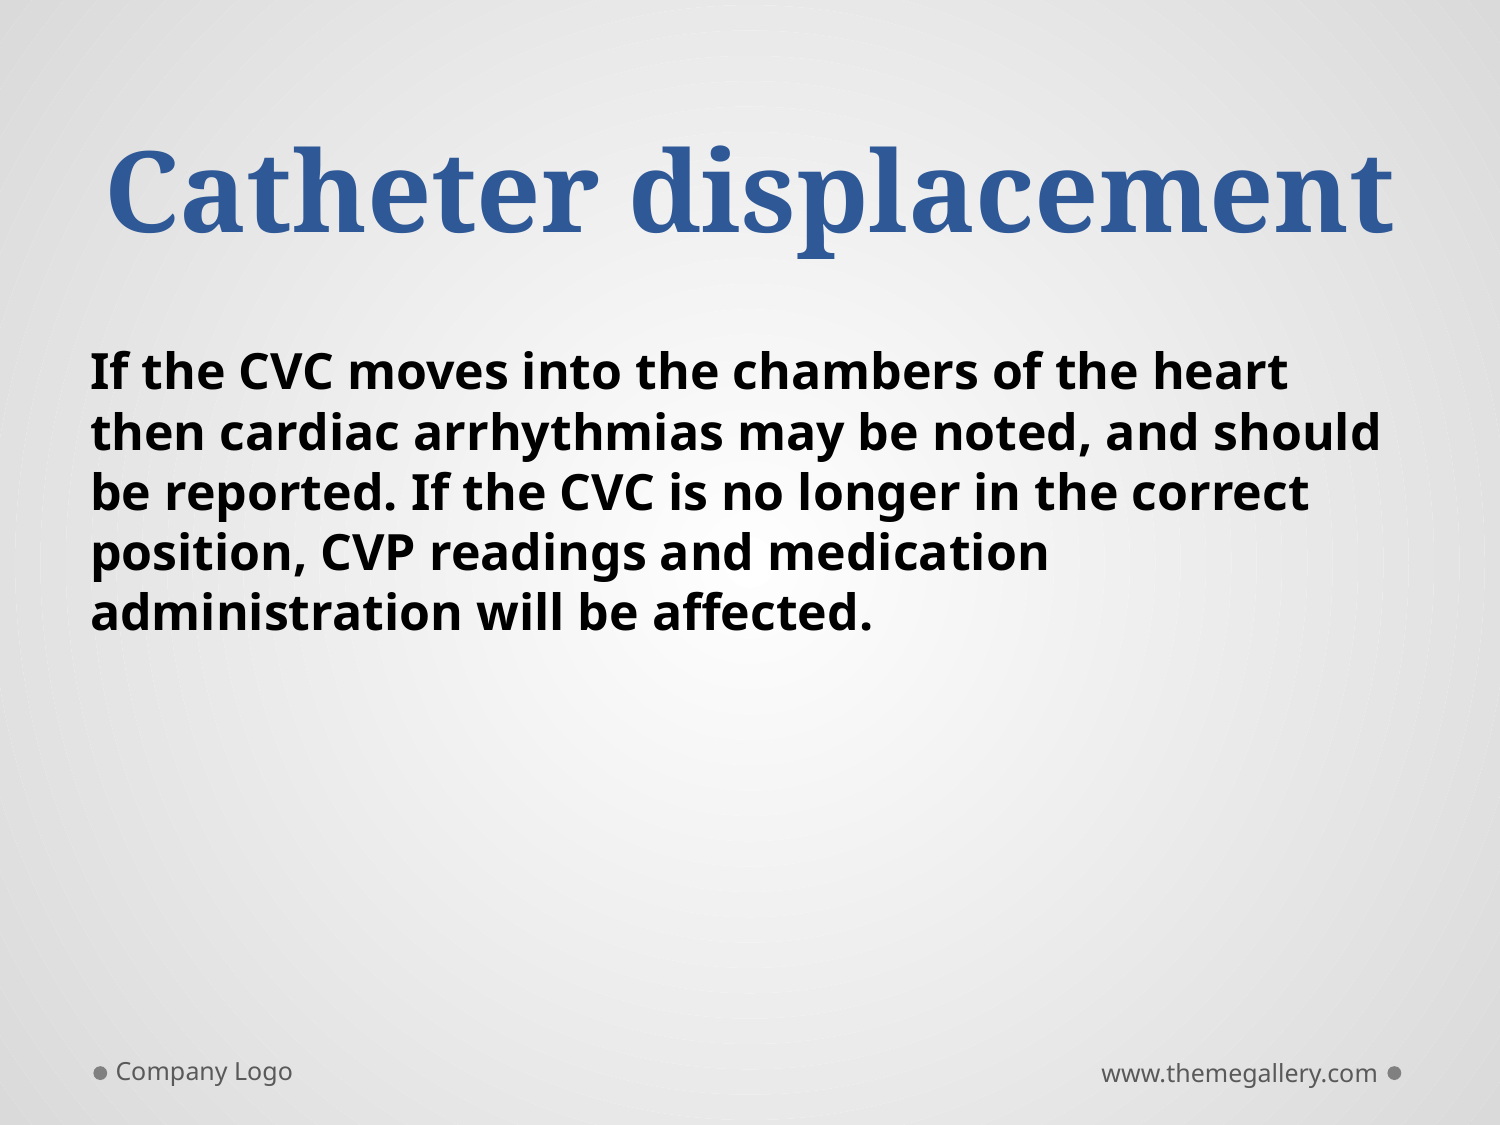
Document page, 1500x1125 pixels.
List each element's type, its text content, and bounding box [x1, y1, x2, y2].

footer Company Logo [108, 1042, 576, 1103]
title Catheter displacement [75, 0, 1425, 262]
list If the CVC moves into the chambers of the heart then cardiac arrhythmias may be noted, and should be reported. If the CVC is no longer in the correct position, CVP readings and medication administration will be affected. [75, 262, 1425, 1005]
slide_number www.themegallery.com [1043, 1042, 1386, 1103]
